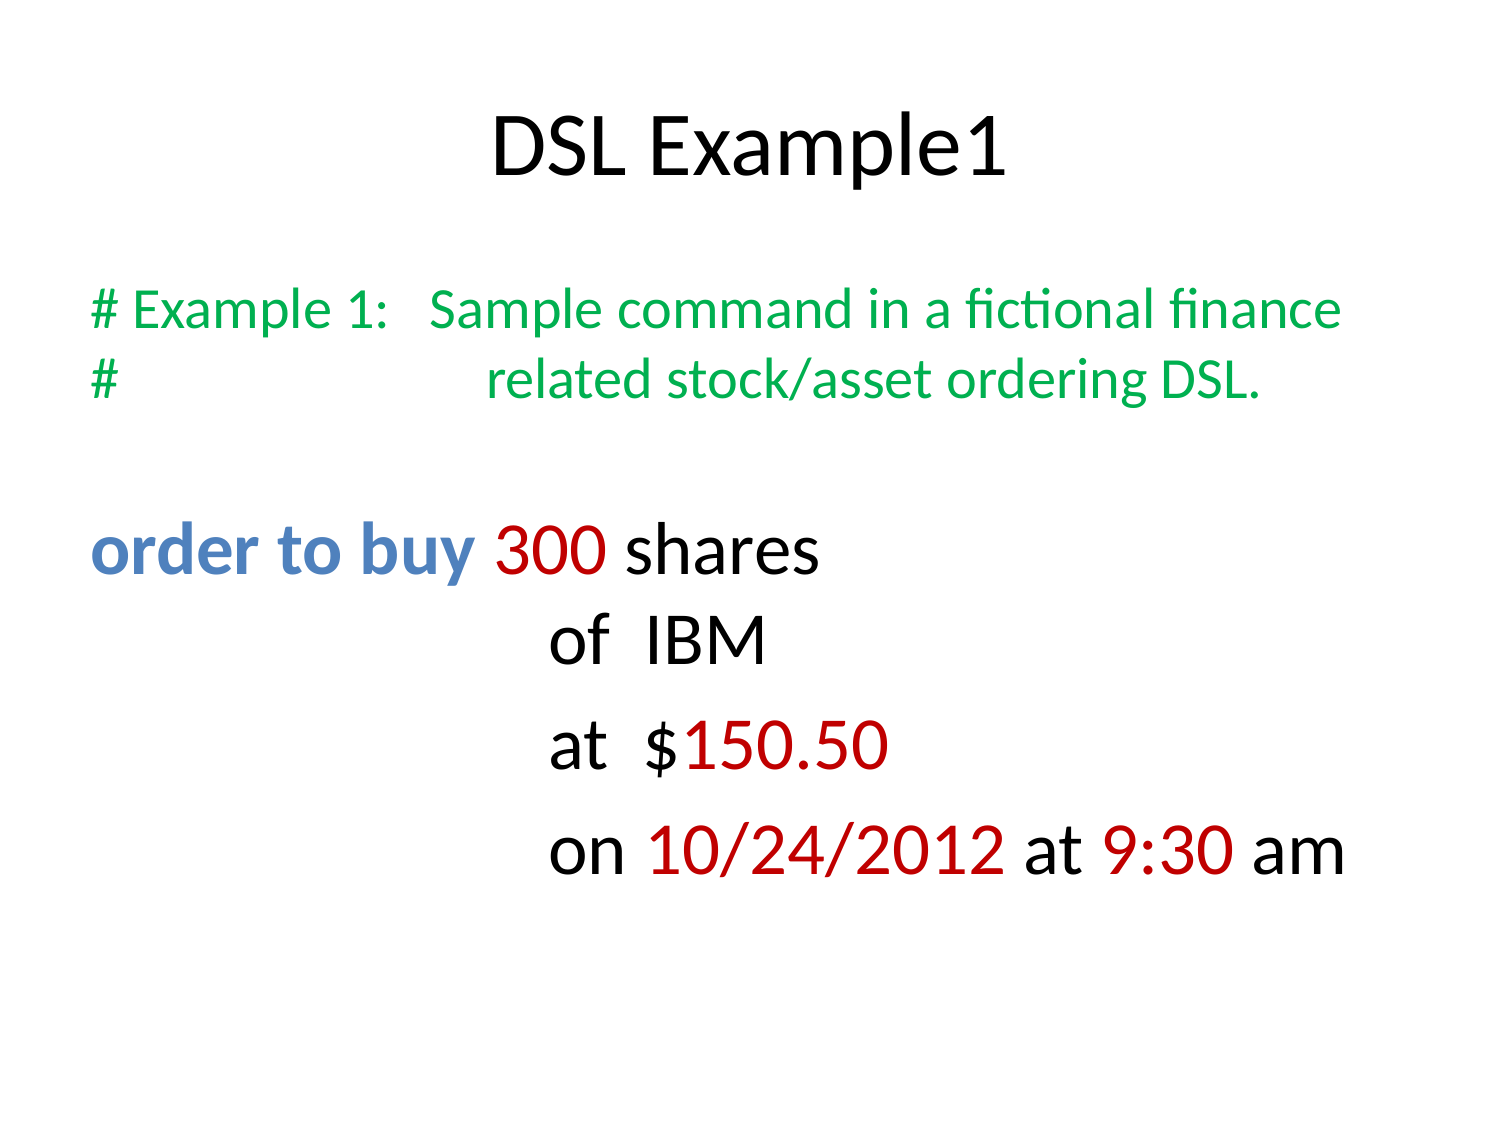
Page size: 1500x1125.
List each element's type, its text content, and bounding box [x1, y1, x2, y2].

list # Example 1: Sample command in a fictional finance # related stock/asset ordering DSL. order to buy 300 shares of IBM at $150.50 on 10/24/2012 at 9:30 am [75, 262, 1425, 1005]
title DSL Example1 [75, 45, 1425, 233]
